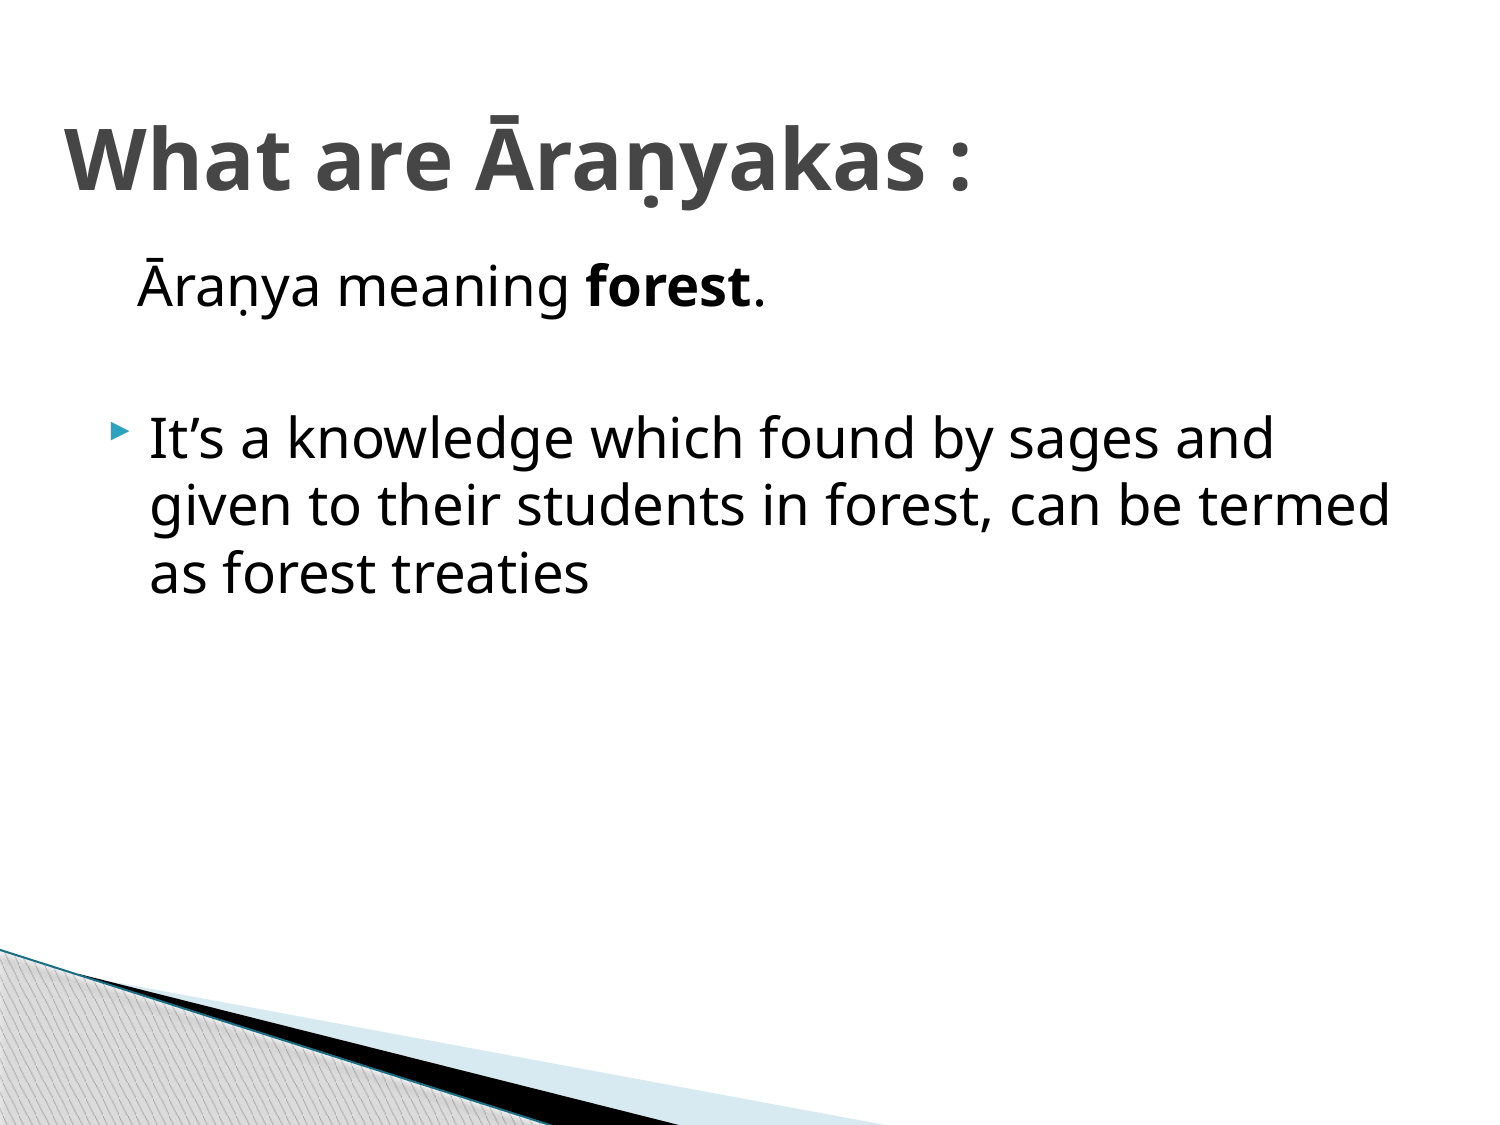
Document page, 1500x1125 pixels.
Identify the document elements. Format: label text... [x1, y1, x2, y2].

list Āraṇya meaning forest. It’s a knowledge which found by sages and given to their students in forest, can be termed as forest treaties [75, 243, 1425, 986]
title What are Āraṇyakas : [50, 62, 1400, 250]
